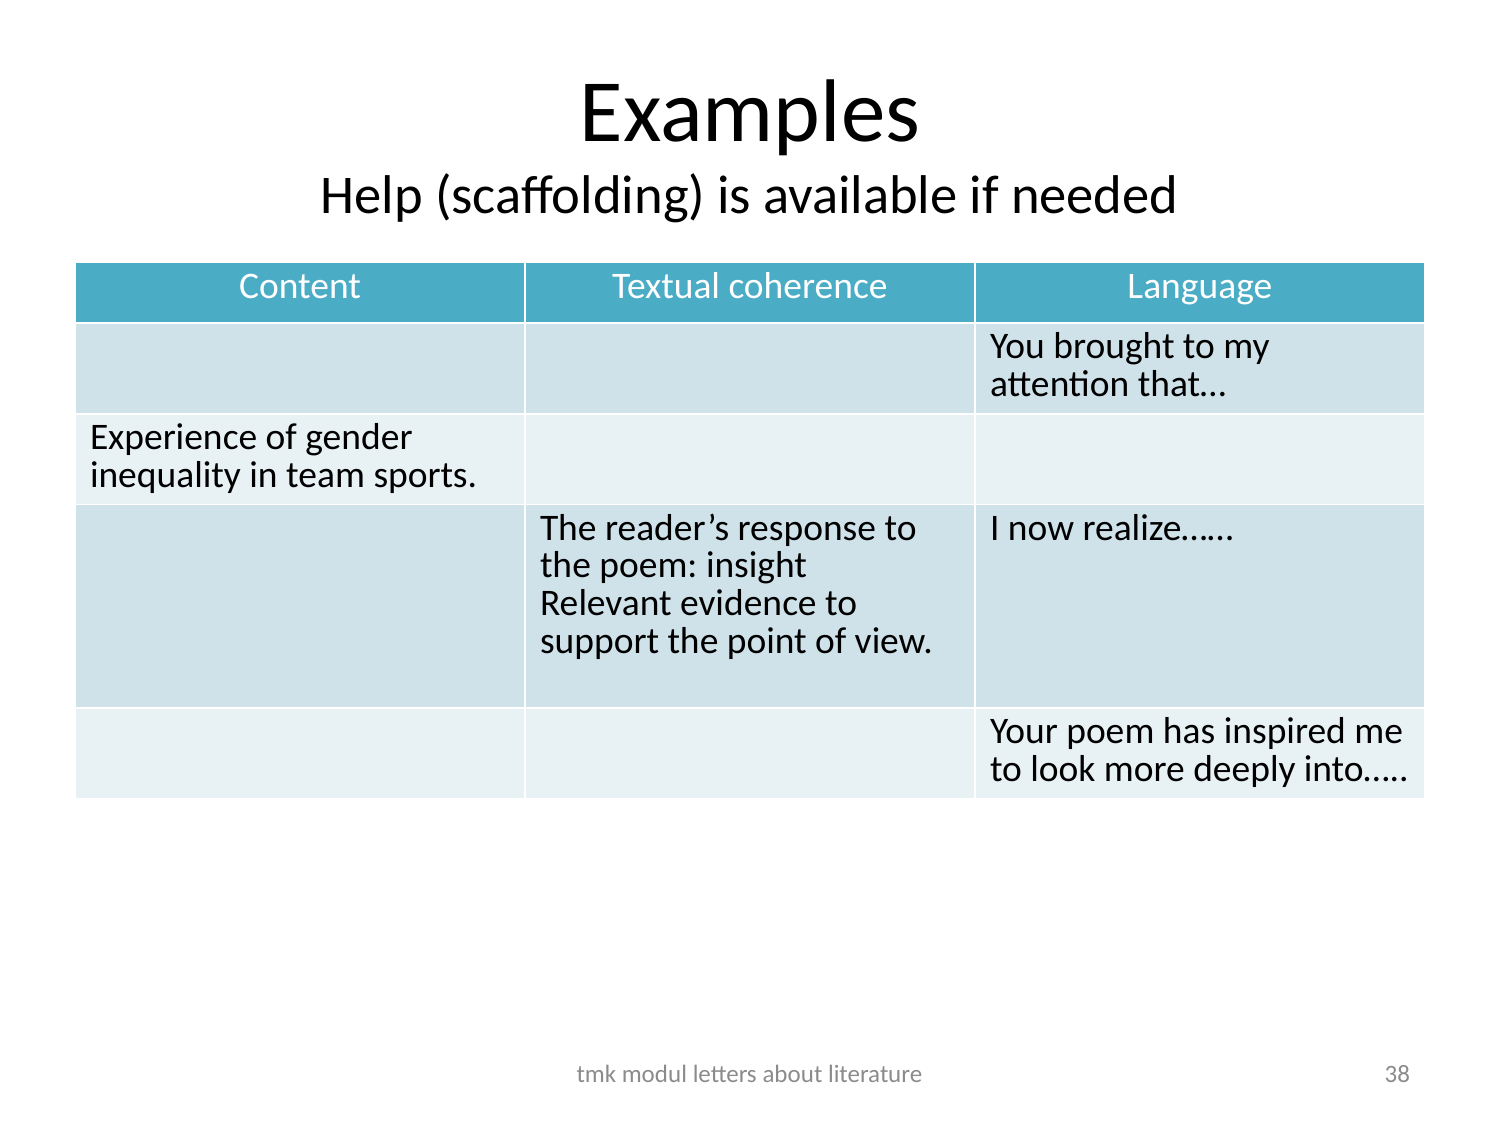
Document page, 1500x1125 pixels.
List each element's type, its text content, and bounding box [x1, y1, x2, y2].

table_cell I now realize…… [976, 505, 1424, 707]
table_cell [976, 415, 1424, 504]
table_cell Experience of gender inequality in team sports. [76, 415, 524, 504]
table_cell Your poem has inspired me to look more deeply into….. [976, 709, 1424, 798]
table_cell [526, 324, 974, 413]
table_header Language [976, 263, 1424, 322]
table_header Content [76, 263, 524, 322]
title Examples Help (scaffolding) is available if needed [75, 45, 1425, 233]
table_cell [526, 709, 974, 798]
table_header Textual coherence [526, 263, 974, 322]
table_cell [76, 324, 524, 413]
table_cell [526, 415, 974, 504]
table_cell You brought to my attention that… [976, 324, 1424, 413]
slide_number 38 [1074, 1042, 1425, 1103]
footer tmk modul letters about literature [512, 1042, 988, 1103]
table_cell [76, 709, 524, 798]
table_cell [76, 505, 524, 707]
table_cell The reader’s response to the poem: insight Relevant evidence to support the point of view. [526, 505, 974, 707]
